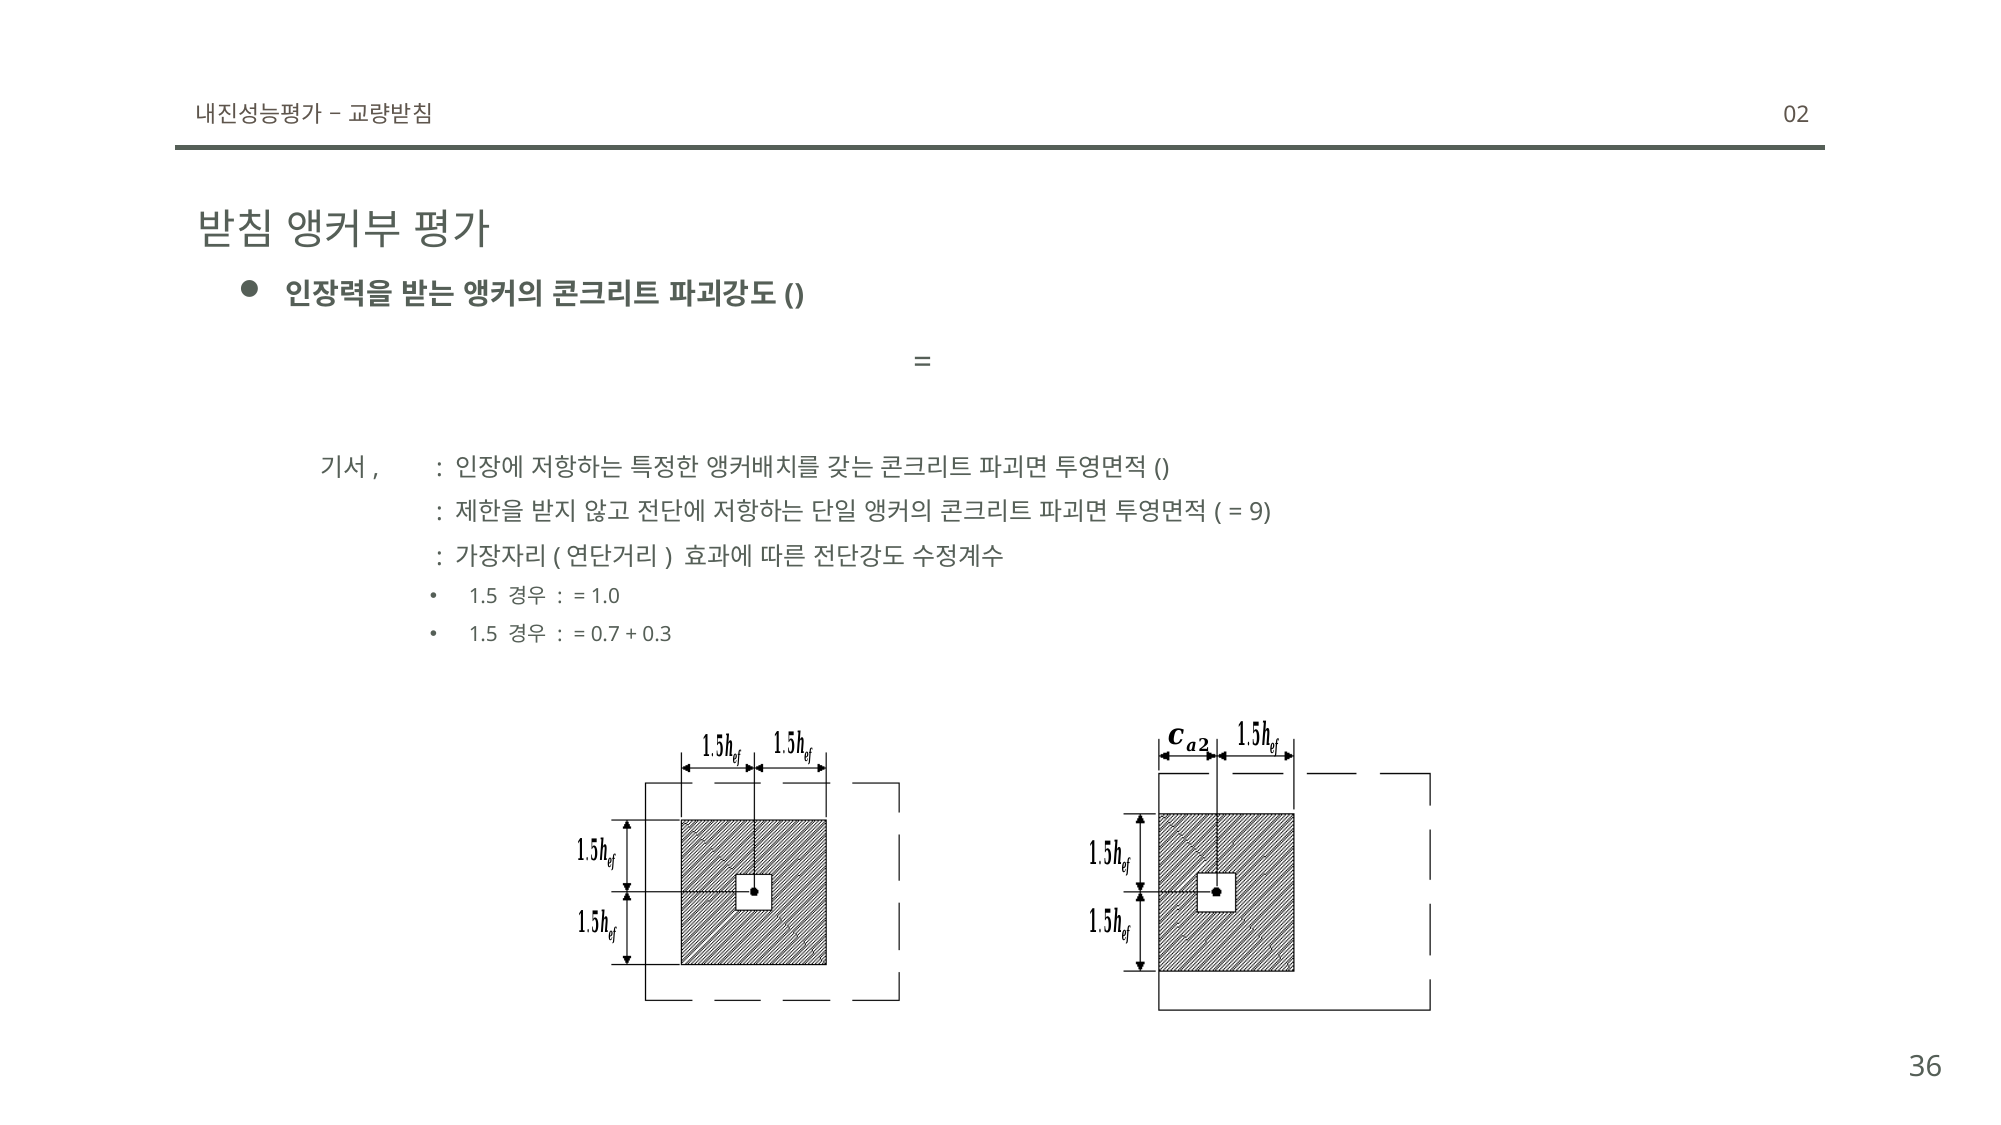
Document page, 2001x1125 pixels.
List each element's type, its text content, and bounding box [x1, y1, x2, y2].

text_box 36 [1894, 1039, 1958, 1090]
text_box 받침 앵커부 평가 [182, 195, 506, 260]
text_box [576, 727, 923, 1024]
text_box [167, 91, 1825, 135]
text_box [1088, 717, 1447, 1026]
